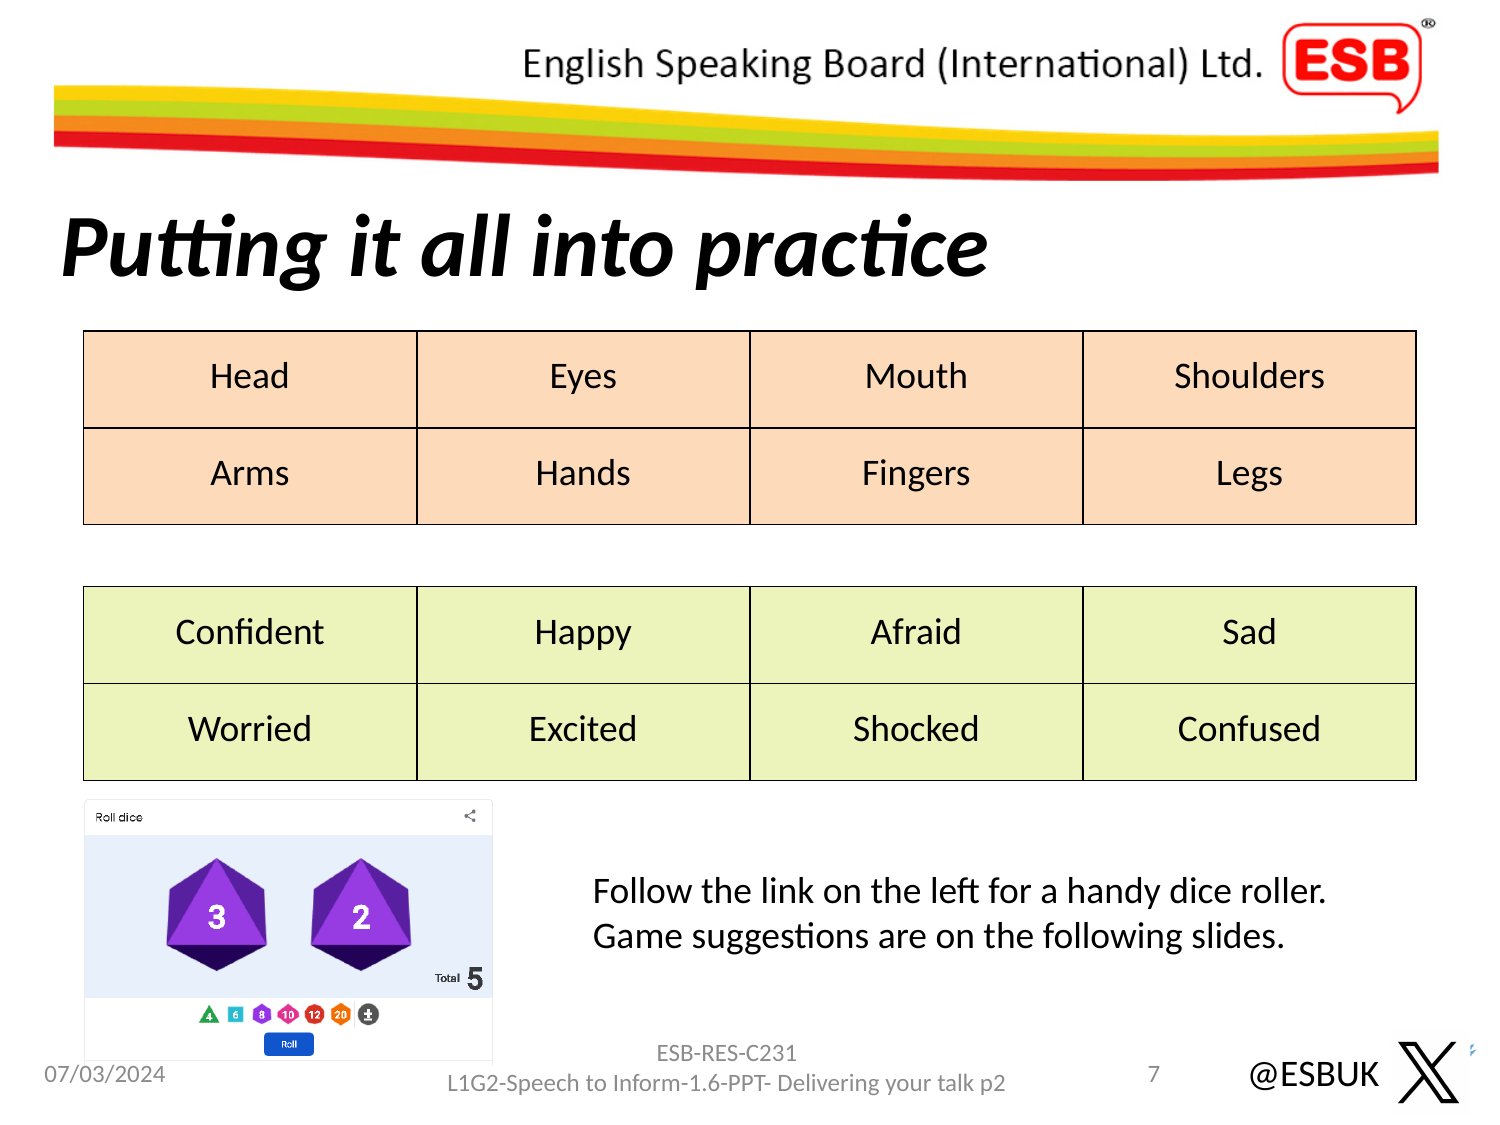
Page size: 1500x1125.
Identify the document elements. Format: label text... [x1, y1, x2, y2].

picture [1390, 1029, 1476, 1116]
table_cell Shocked [751, 684, 1082, 780]
table_cell Legs [1084, 429, 1415, 524]
table_header Head [84, 332, 416, 427]
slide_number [29, 1042, 367, 1103]
table_cell Confused [1084, 684, 1415, 780]
slide_number 7 [930, 1042, 1176, 1103]
table_header Happy [418, 587, 749, 683]
table_header Mouth [751, 332, 1082, 427]
table_cell Fingers [751, 429, 1082, 524]
table_header Confident [84, 587, 416, 683]
table_cell Excited [418, 684, 749, 780]
picture [83, 798, 496, 1066]
picture [0, 0, 1500, 189]
table_header Eyes [418, 332, 749, 427]
table_header Sad [1084, 587, 1415, 683]
text_box Follow the link on the left for a handy dice roller. Game suggestions are on the following slides. [578, 858, 1378, 964]
table_header Afraid [751, 587, 1082, 683]
table_header Shoulders [1084, 332, 1415, 427]
title Putting it all into practice [45, 192, 1340, 304]
table_cell Hands [418, 429, 749, 524]
table_cell Arms [84, 429, 416, 524]
footer ESB-RES-C231 L1G2-Speech to Inform-1.6-PPT- Delivering your talk p2 [395, 1029, 1059, 1103]
table_cell Worried [84, 684, 416, 780]
